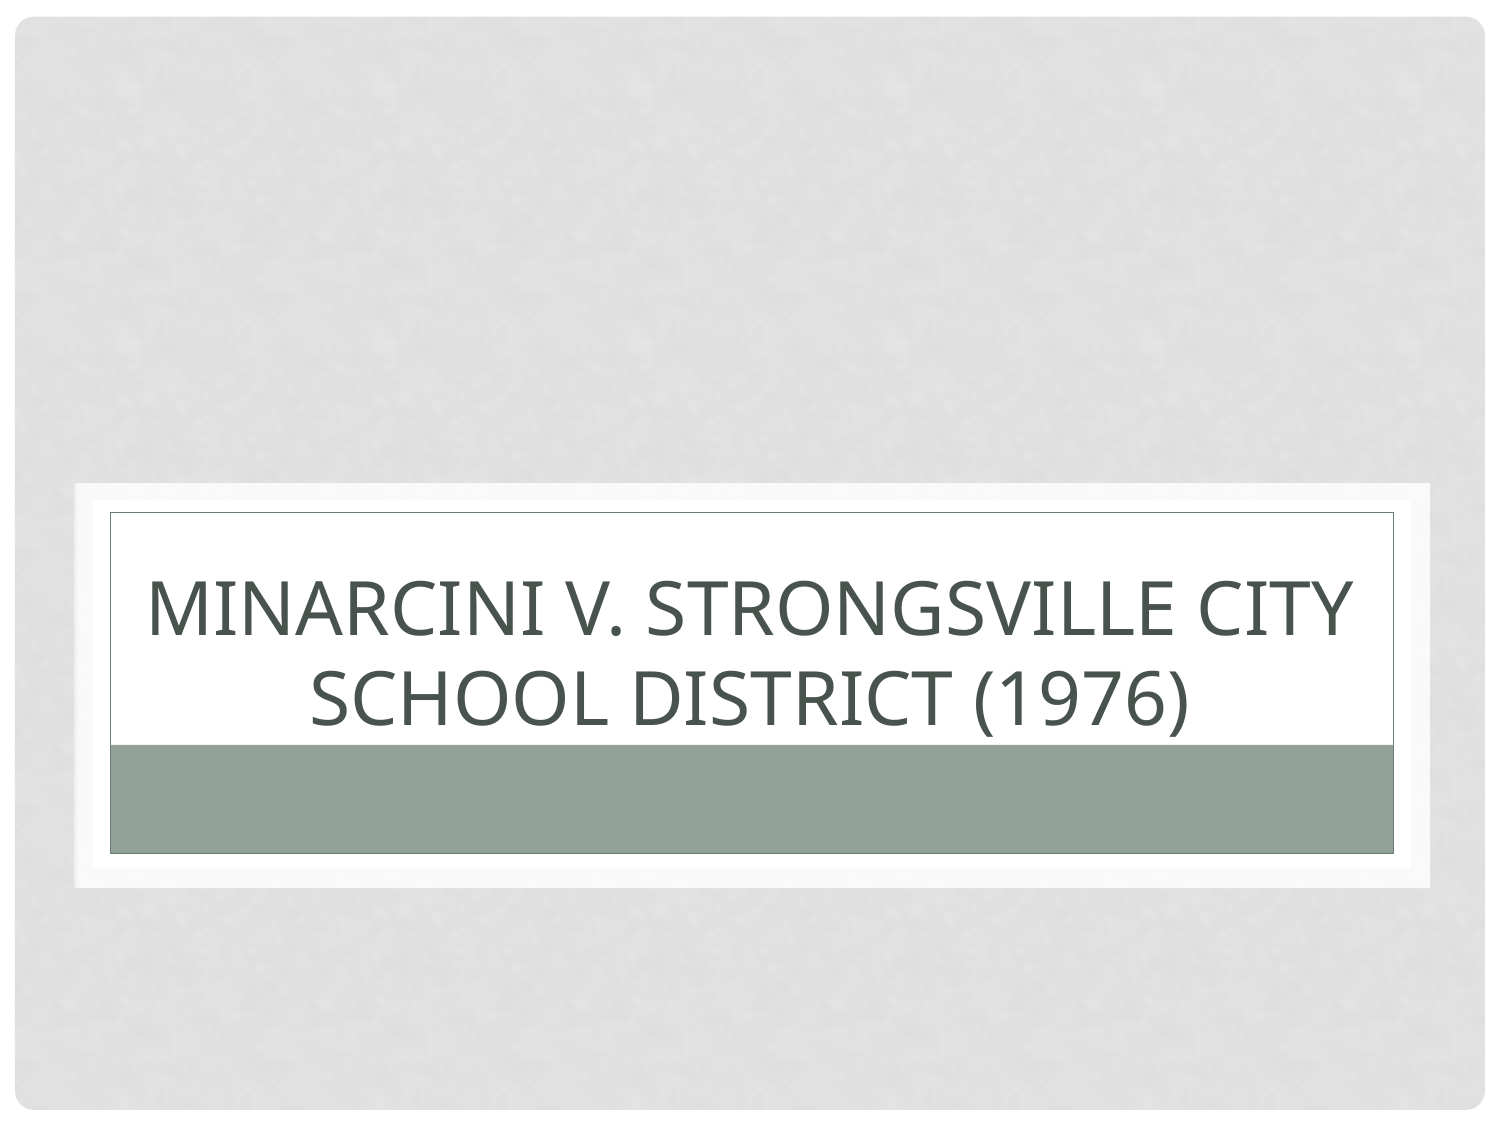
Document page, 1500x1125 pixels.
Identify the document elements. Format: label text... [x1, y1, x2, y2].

title Minarcini v. Strongsville City School District (1976) [112, 525, 1388, 749]
